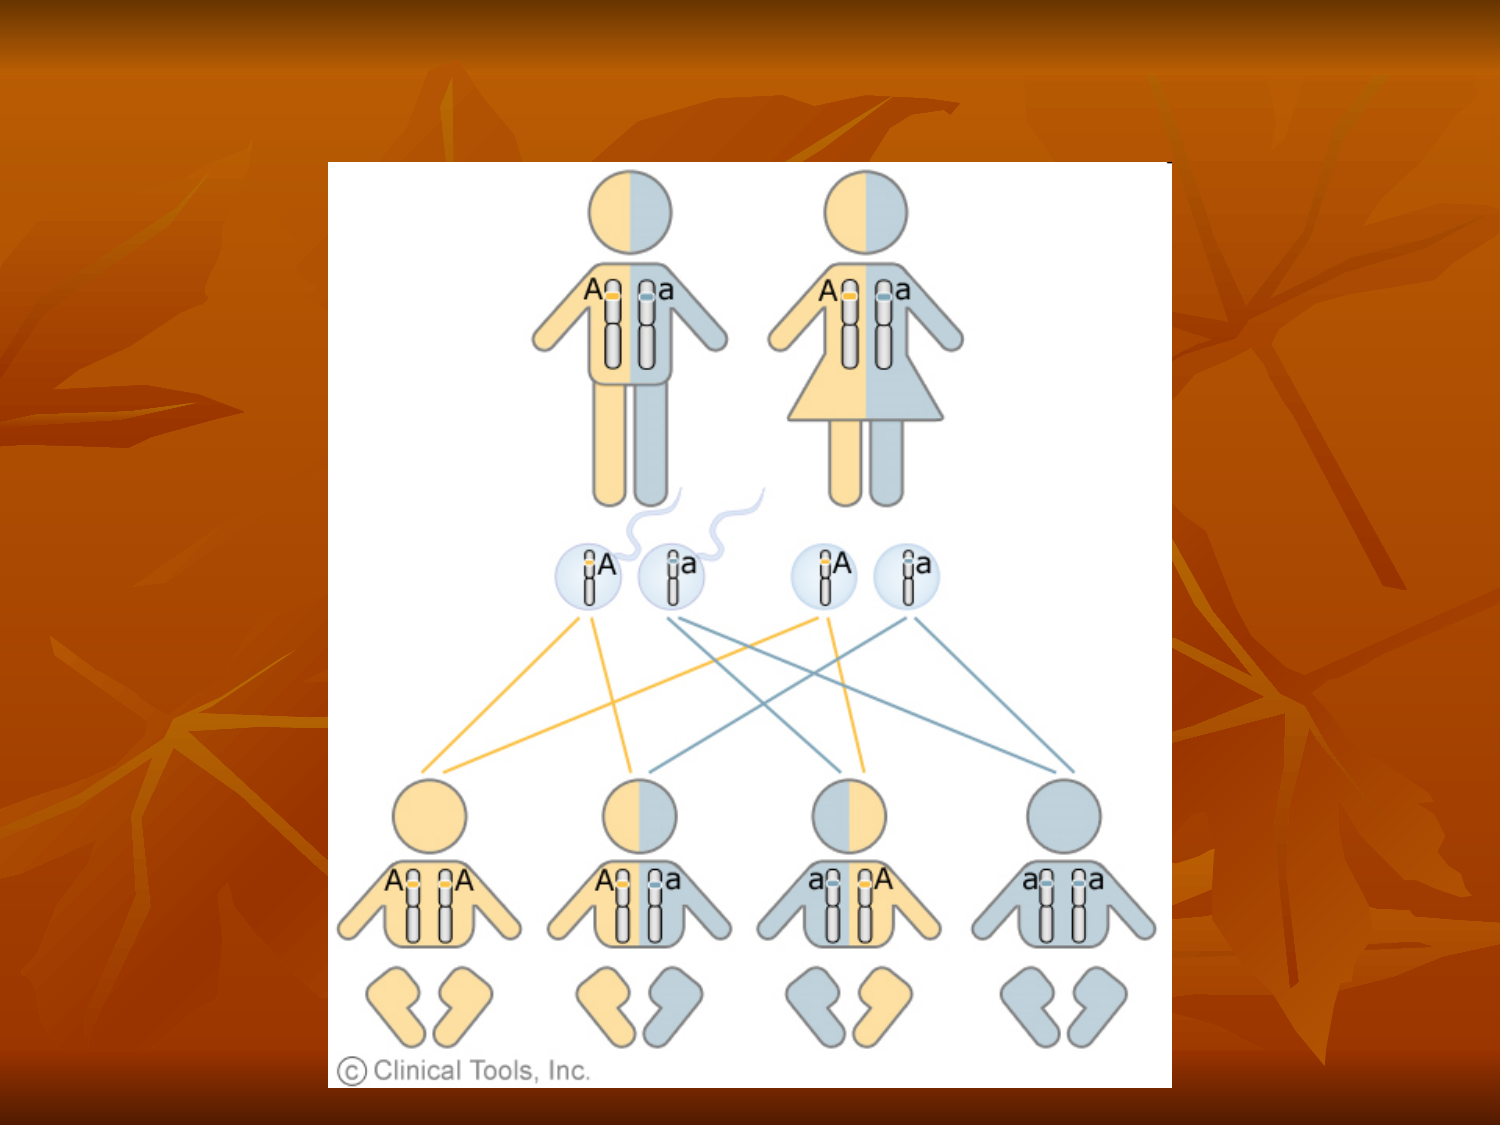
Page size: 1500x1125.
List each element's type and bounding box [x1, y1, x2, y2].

picture [327, 162, 1173, 1088]
